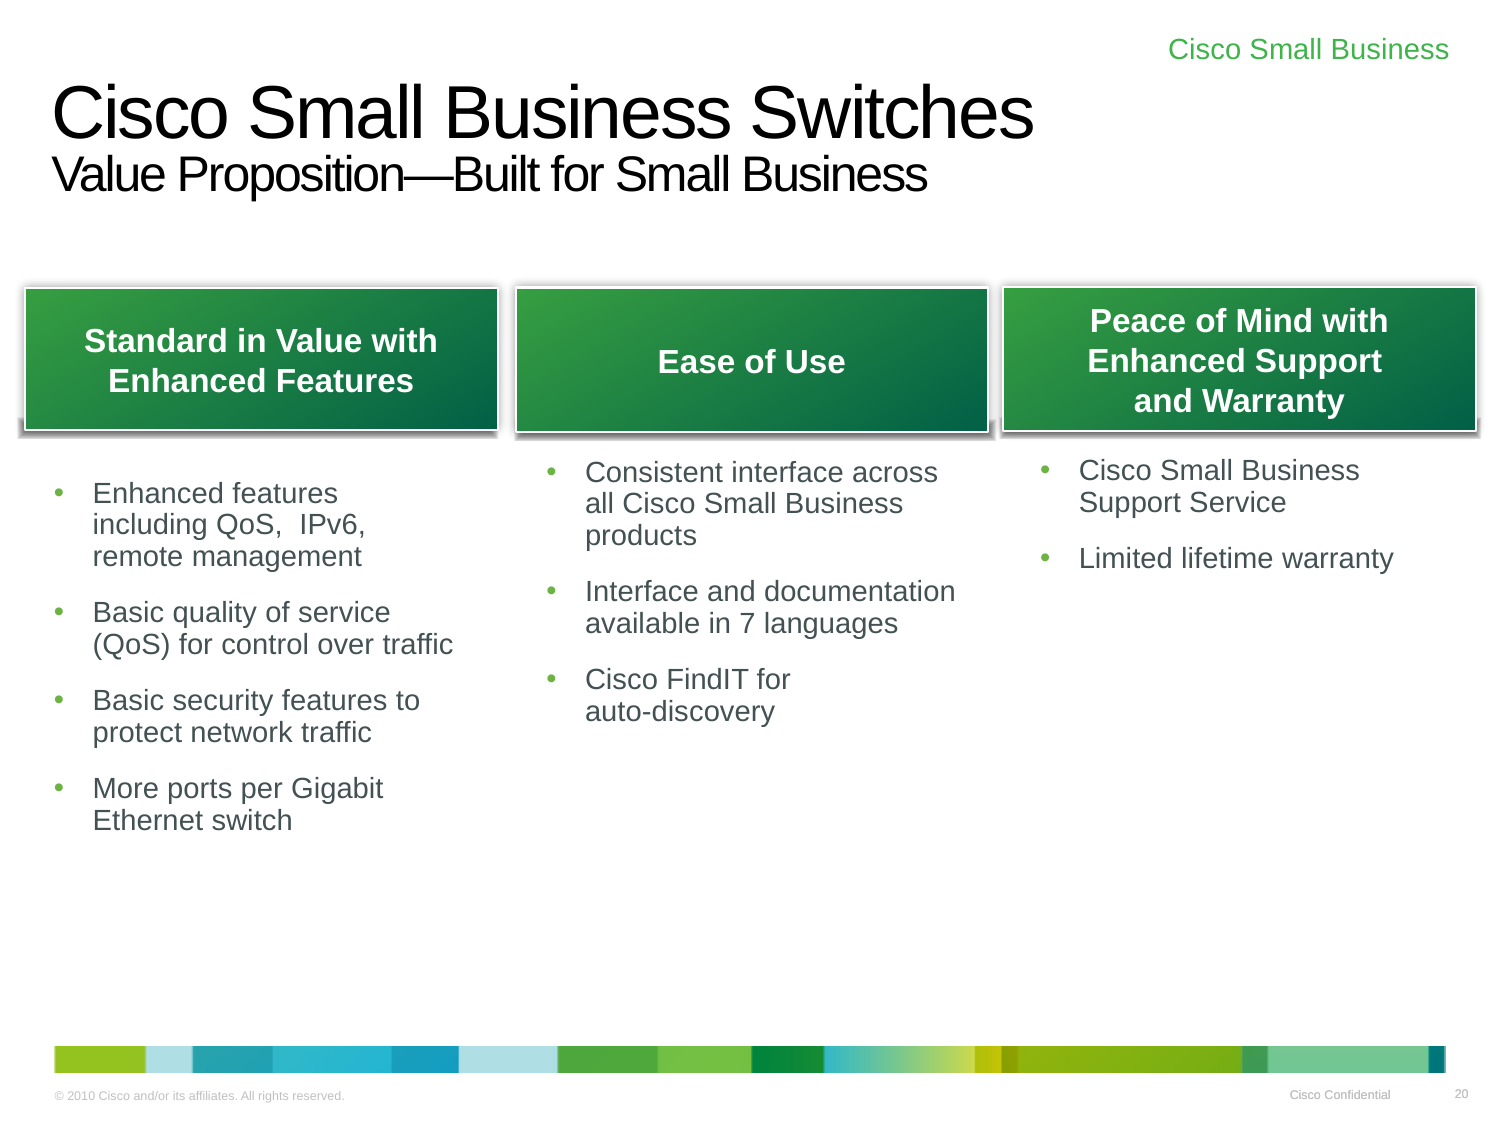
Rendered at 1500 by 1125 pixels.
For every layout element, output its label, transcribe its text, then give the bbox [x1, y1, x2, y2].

text_box Cisco Confidential [1276, 1080, 1398, 1109]
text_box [513, 287, 997, 1026]
picture [54, 1046, 1446, 1073]
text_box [998, 287, 1482, 1031]
text_box 20 [1398, 1079, 1483, 1109]
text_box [15, 287, 499, 1013]
title Cisco Small Business Switches Value Proposition—Built for Small Business [37, 70, 1447, 209]
